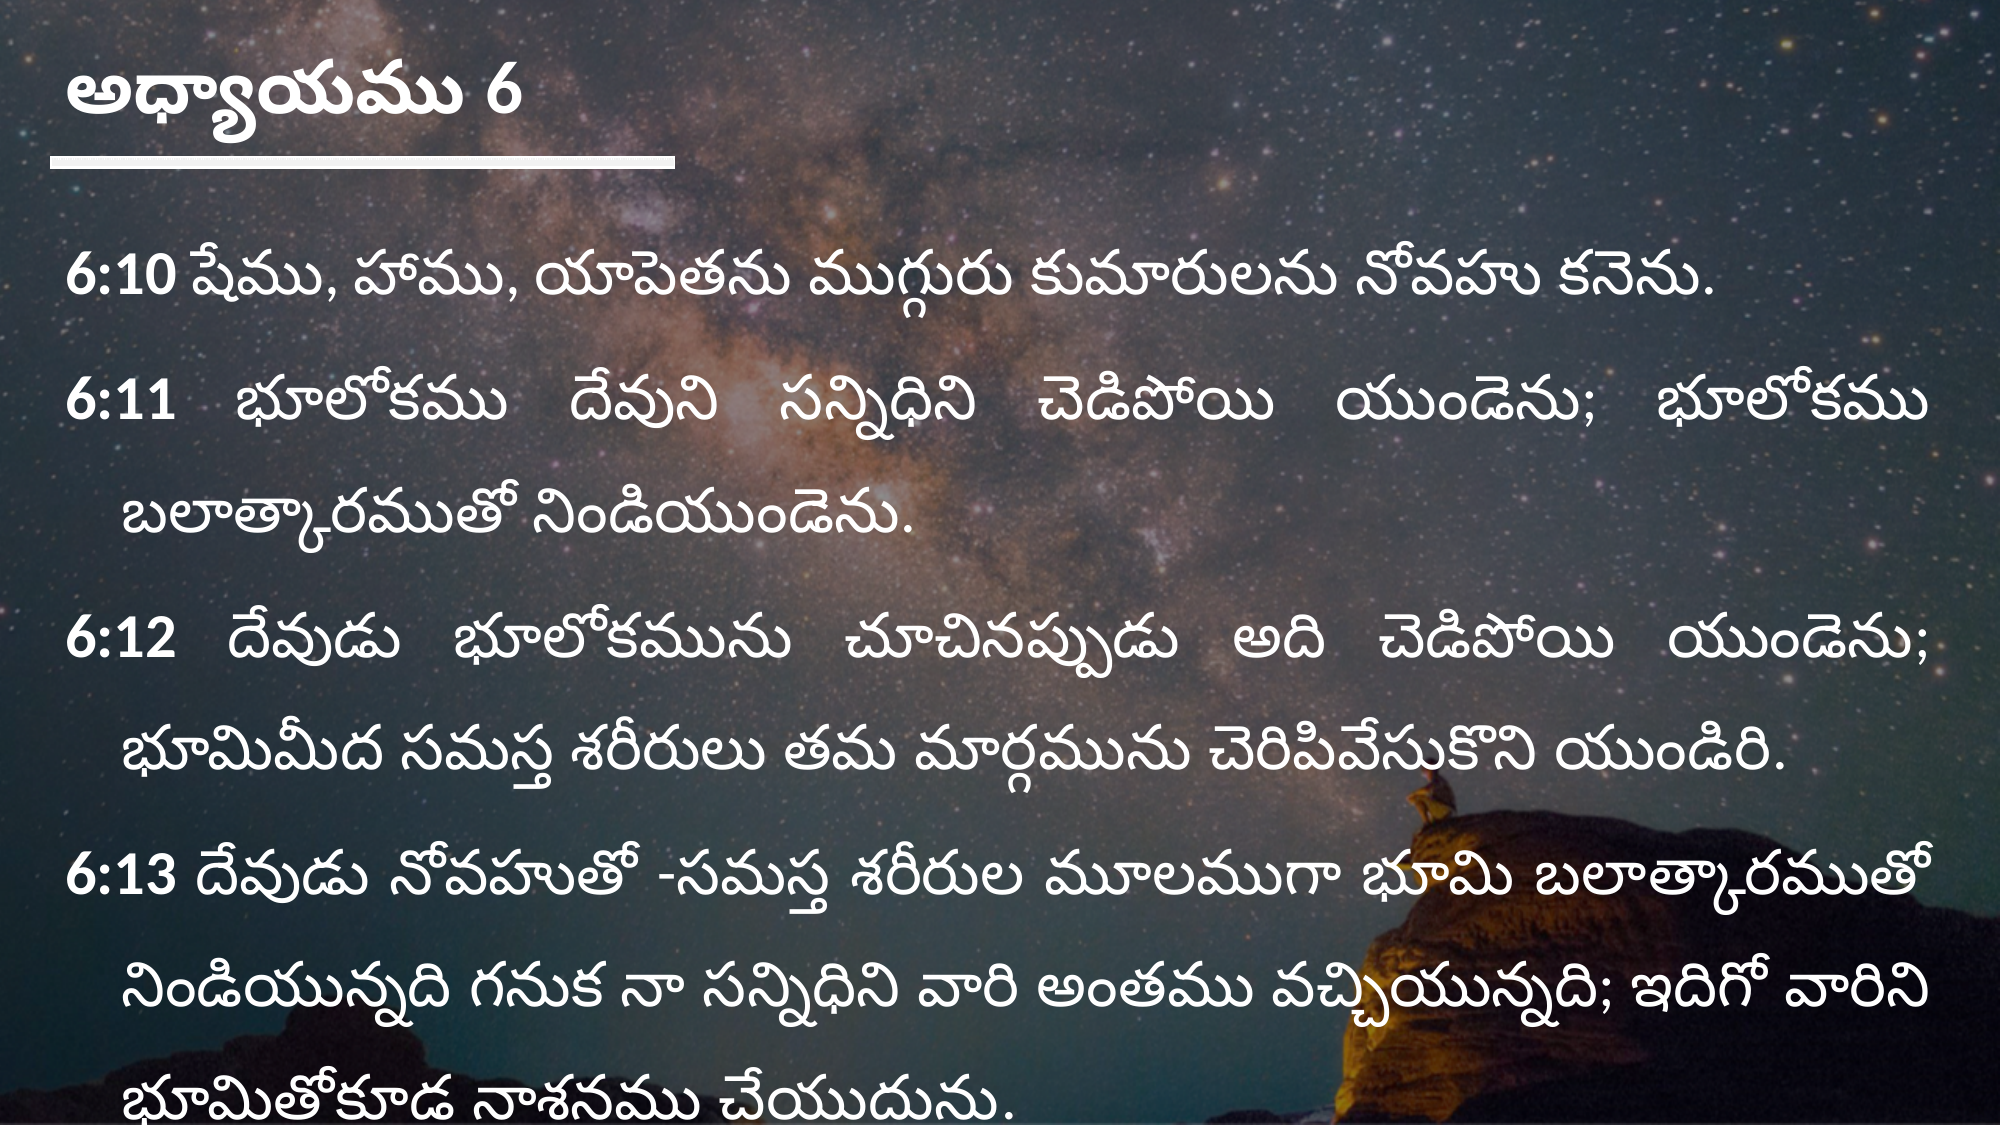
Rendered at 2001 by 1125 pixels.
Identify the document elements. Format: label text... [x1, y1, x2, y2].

picture [0, 0, 2000, 1125]
title అధ్యాయము 6 [50, 0, 1925, 167]
list 6:10 షేము, హాము, యాపెతను ముగ్గురు కుమారులను నోవహు కనెను. 6:11 భూలోకము దేవుని సన్నిధిని చెడిపోయి యుండెను; భూలోకము బలాత్కారముతో నిండియుండెను. 6:12 దేవుడు భూలోకమును చూచినప్పుడు అది చెడిపోయి యుండెను; భూమిమీద సమస్త శరీరులు తమ మార్గమును చెరిపివేసుకొని యుండిరి. 6:13 దేవుడు నోవహుతో -సమస్త శరీరుల మూలముగా భూమి బలాత్కారముతో నిండియున్నది గనుక నా సన్నిధిని వారి అంతము వచ్చియున్నది; ఇదిగో వారిని భూమితోకూడ నాశనము చేయుదును. [50, 187, 1946, 1063]
